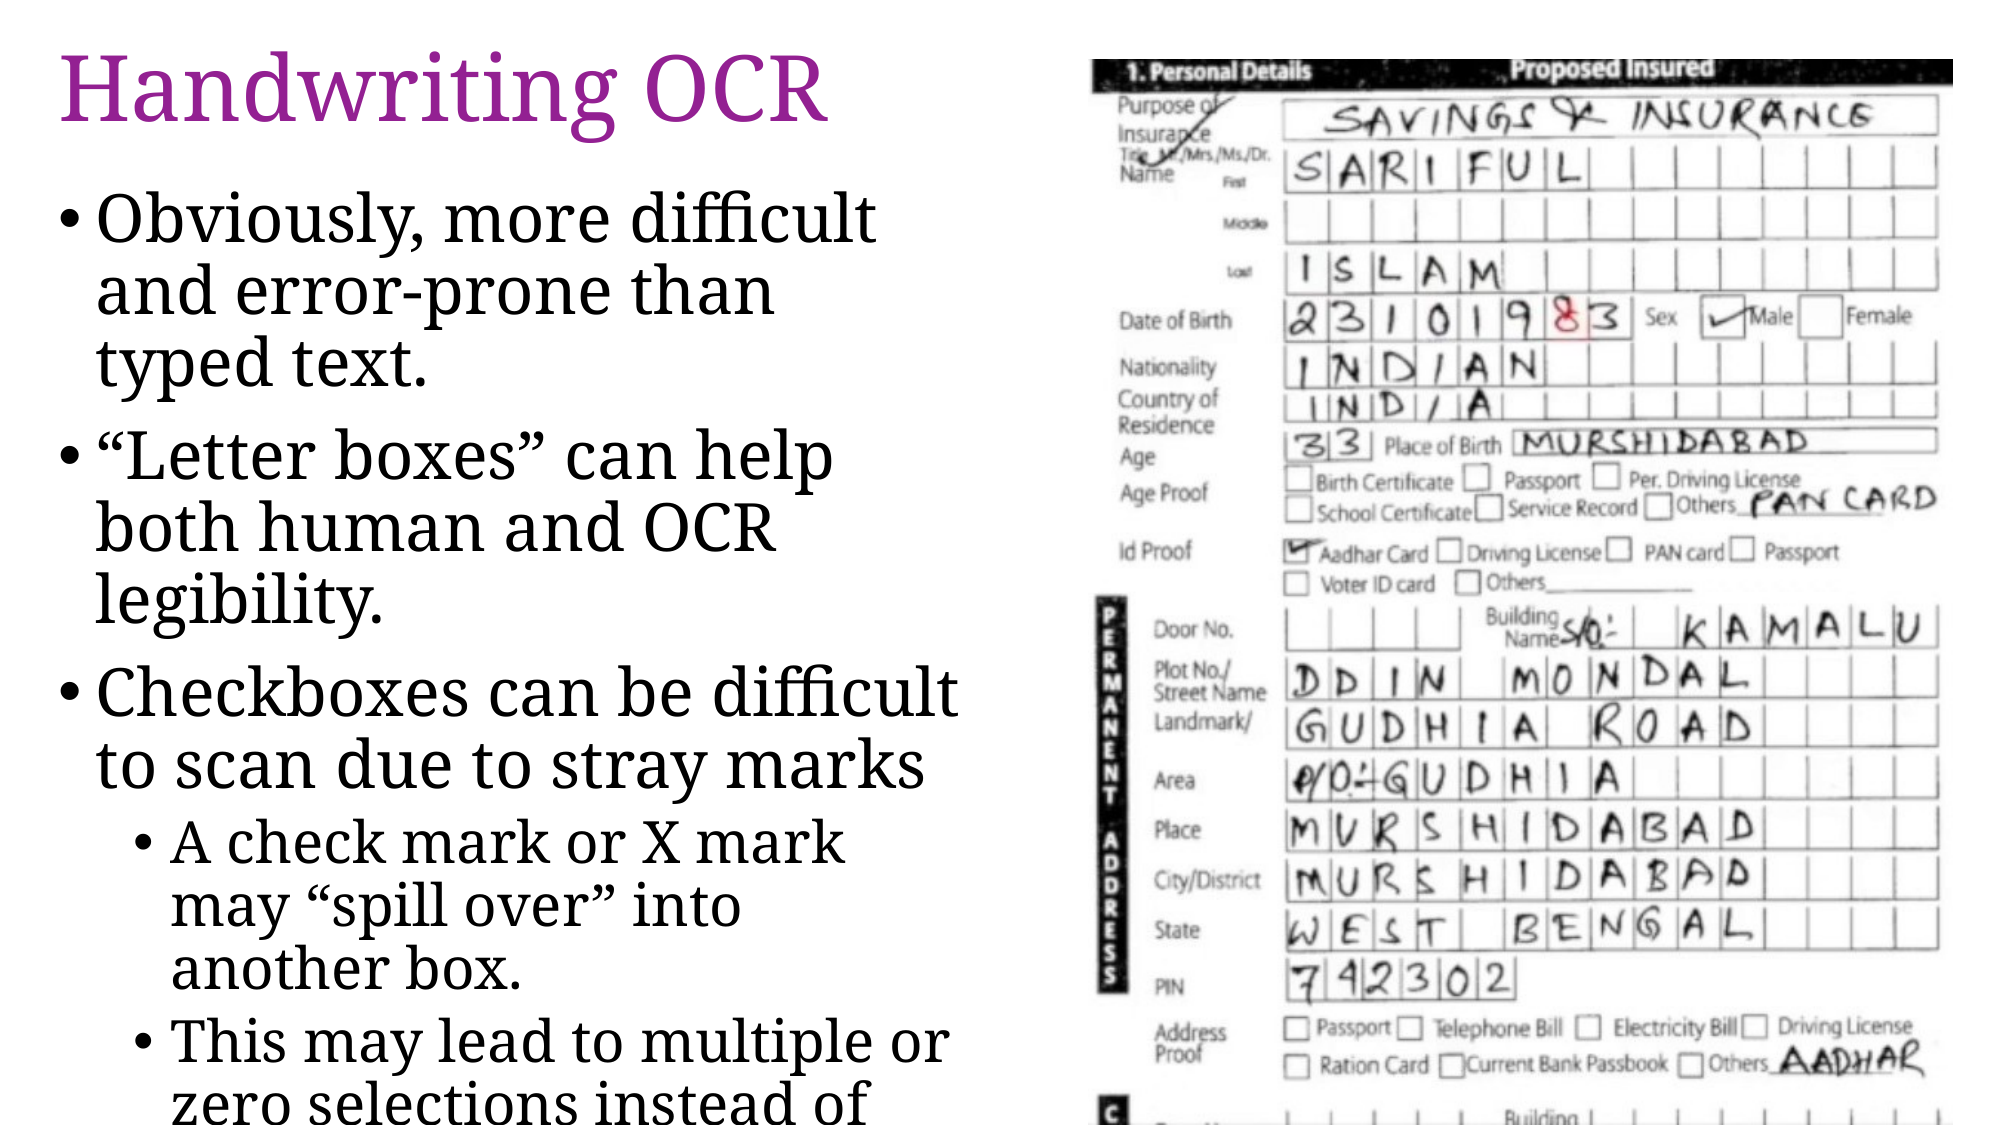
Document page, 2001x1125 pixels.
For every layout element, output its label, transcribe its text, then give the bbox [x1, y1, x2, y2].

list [1088, 59, 1953, 1125]
list Obviously, more difficult and error-prone than typed text. “Letter boxes” can help both human and OCR legibility. Checkboxes can be difficult to scan due to stray marks A check mark or X mark may “spill over” into another box. This may lead to multiple or zero selections instead of one. [43, 177, 988, 1101]
title Handwriting OCR [43, 25, 1953, 158]
